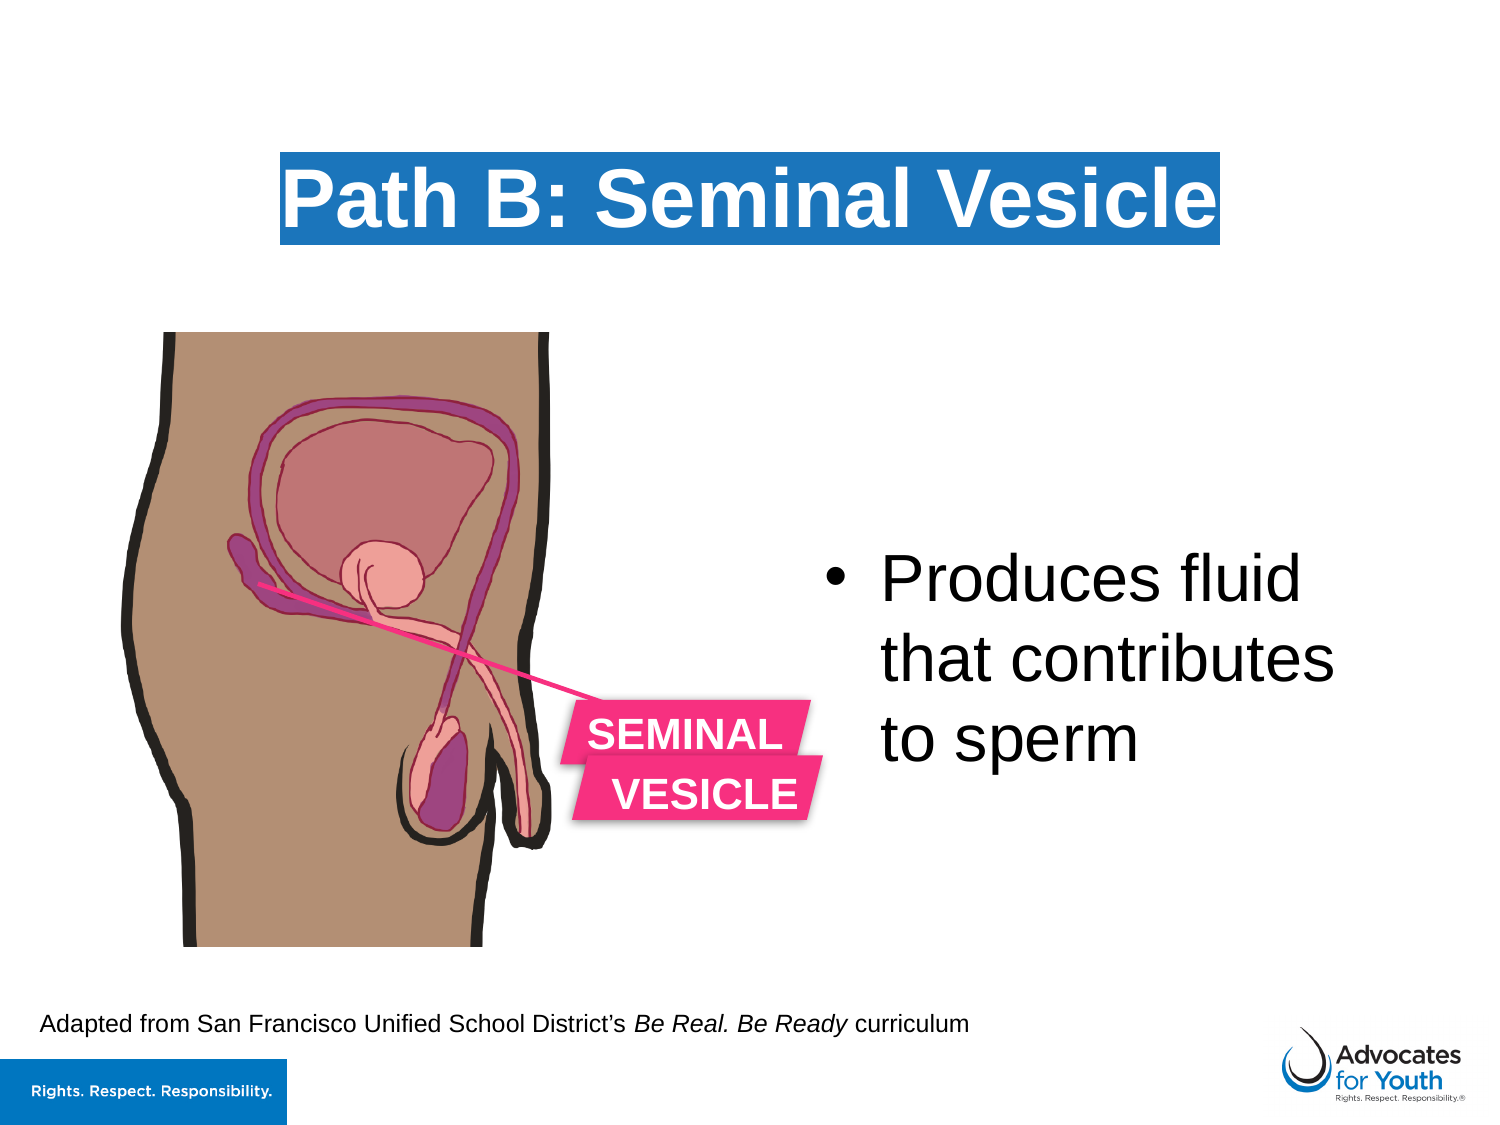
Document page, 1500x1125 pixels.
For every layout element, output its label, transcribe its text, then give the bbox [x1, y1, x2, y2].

text_box SEMINAL VESICLE [712, 690, 862, 833]
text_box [257, 583, 668, 725]
picture [21, 332, 709, 948]
picture [1263, 1015, 1489, 1117]
picture [0, 1059, 287, 1125]
title Path B: Seminal Vesicle [112, 99, 1388, 288]
text_box Adapted from San Francisco Unified School District’s Be Real. Be Ready curriculum [24, 999, 1270, 1045]
list Produces fluid that contributes to sperm [790, 527, 1388, 1000]
